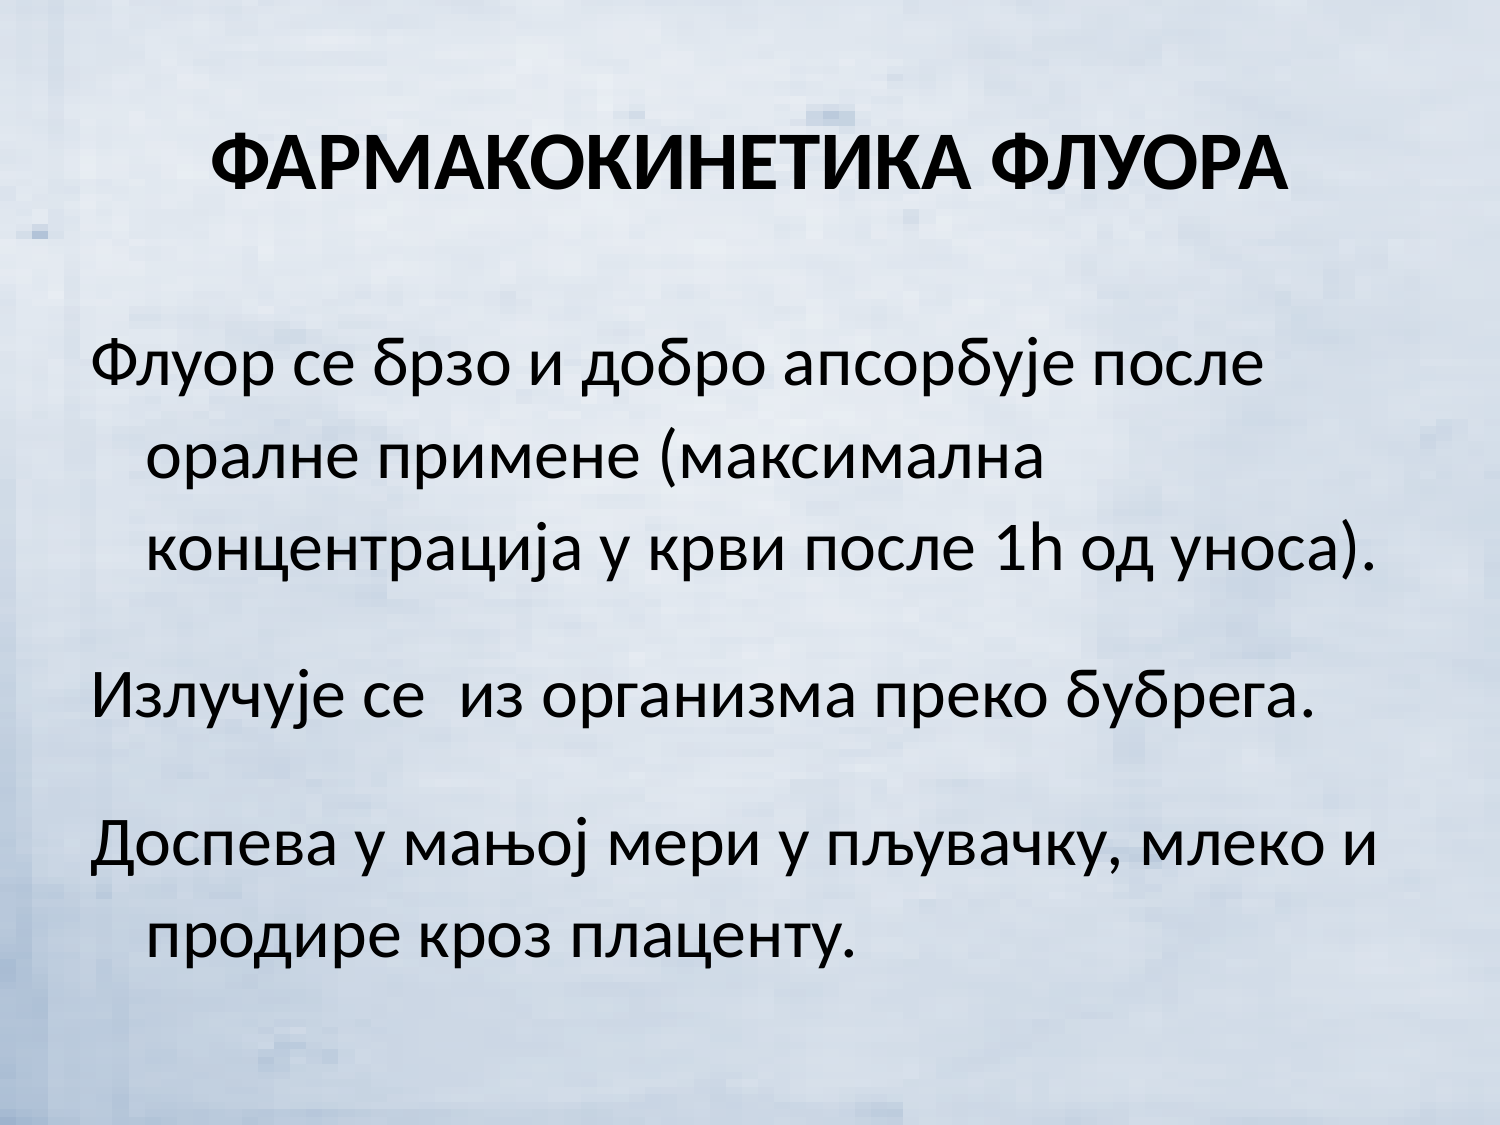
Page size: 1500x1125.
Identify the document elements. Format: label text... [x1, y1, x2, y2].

list Флуор се брзо и добро апсорбује после оралне примене (максимална концентрација у крви после 1h од уноса). Излучује се из организма преко бубрега. Доспева у мањој мери у пљувачку, млеко и продире кроз плаценту. [75, 299, 1425, 1043]
title ФАРМАКОКИНЕТИКА ФЛУОРА [75, 62, 1425, 250]
